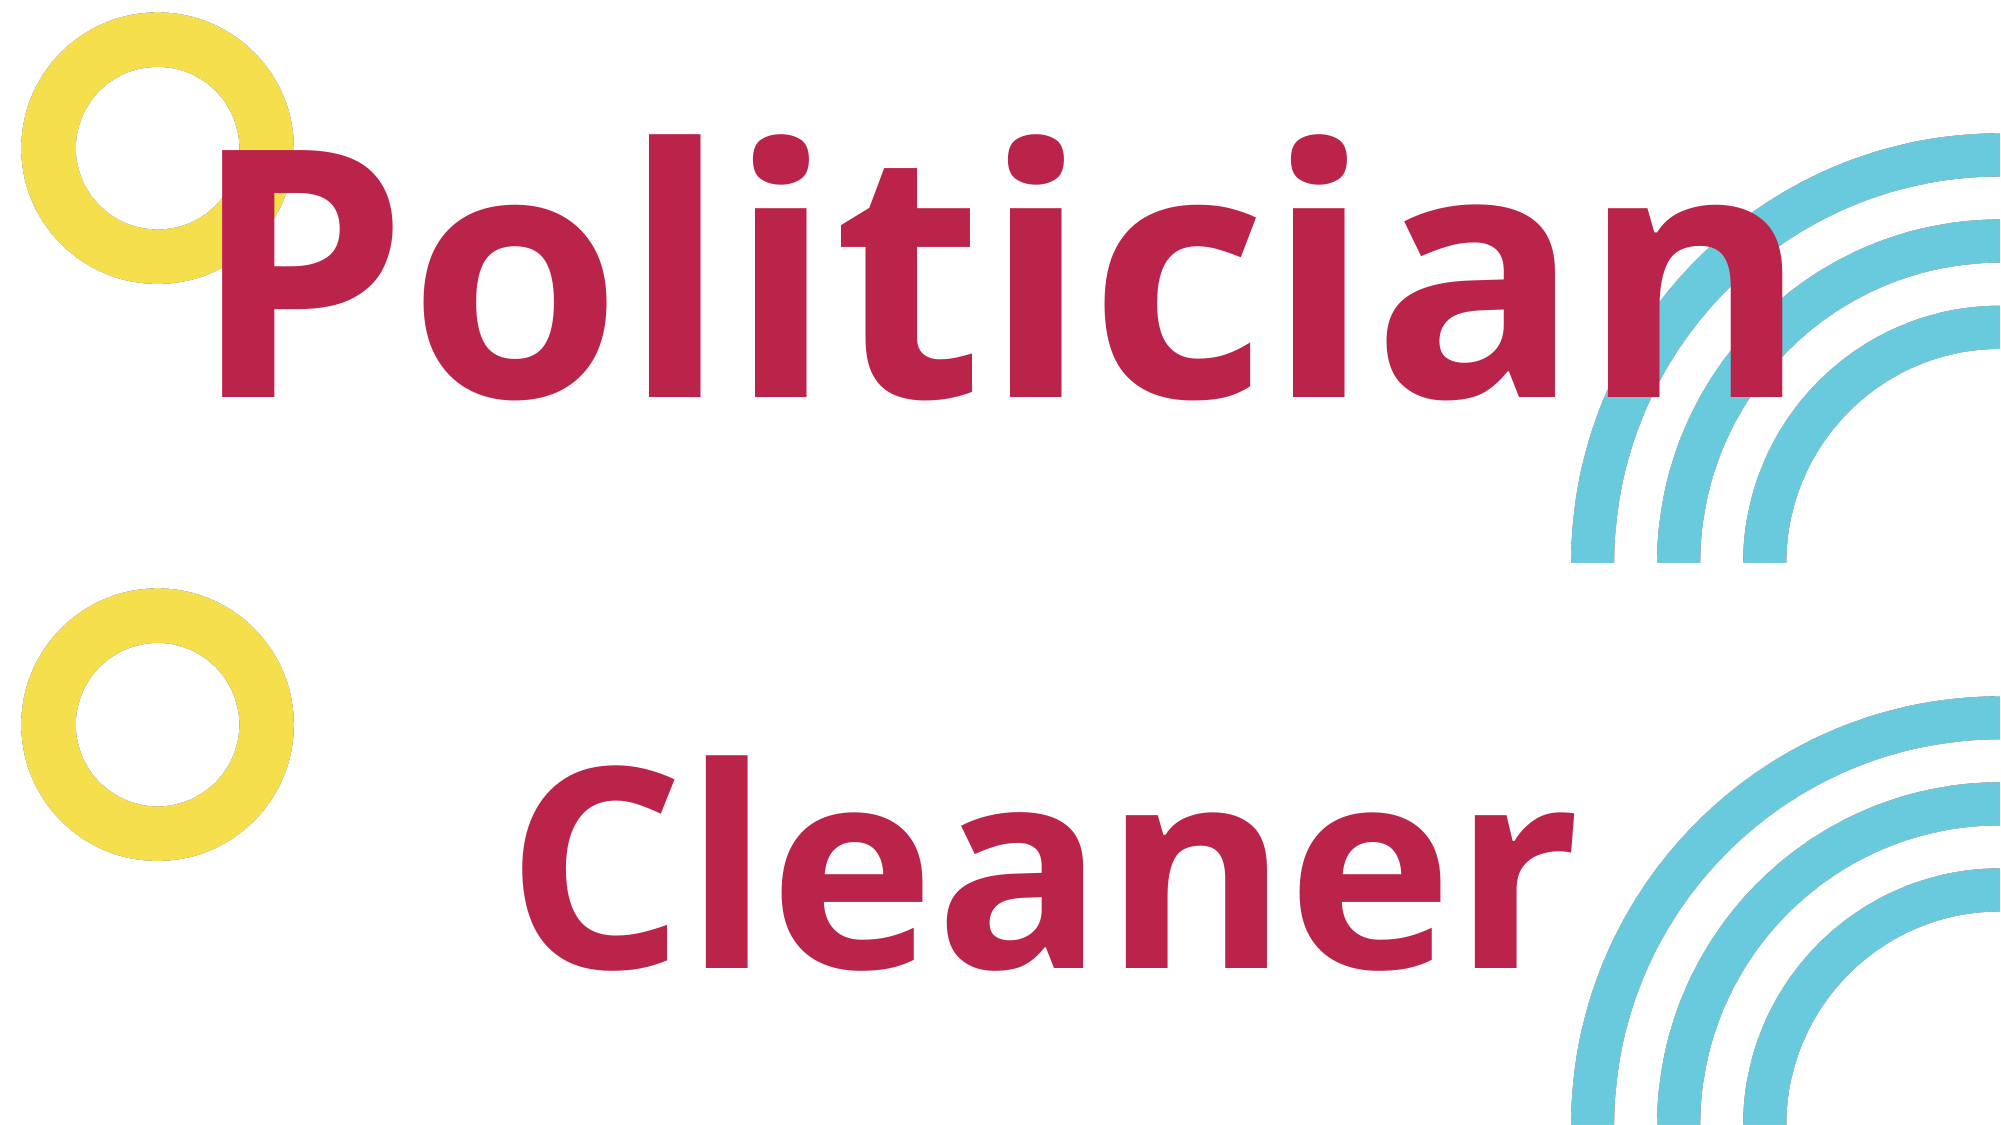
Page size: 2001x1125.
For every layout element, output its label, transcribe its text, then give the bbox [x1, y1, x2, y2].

picture [21, 588, 294, 861]
title Politician [56, 88, 1944, 480]
text_box Cleaner [99, 717, 1988, 1037]
picture [21, 12, 294, 284]
picture [1571, 133, 2000, 563]
picture [1571, 696, 2000, 1125]
